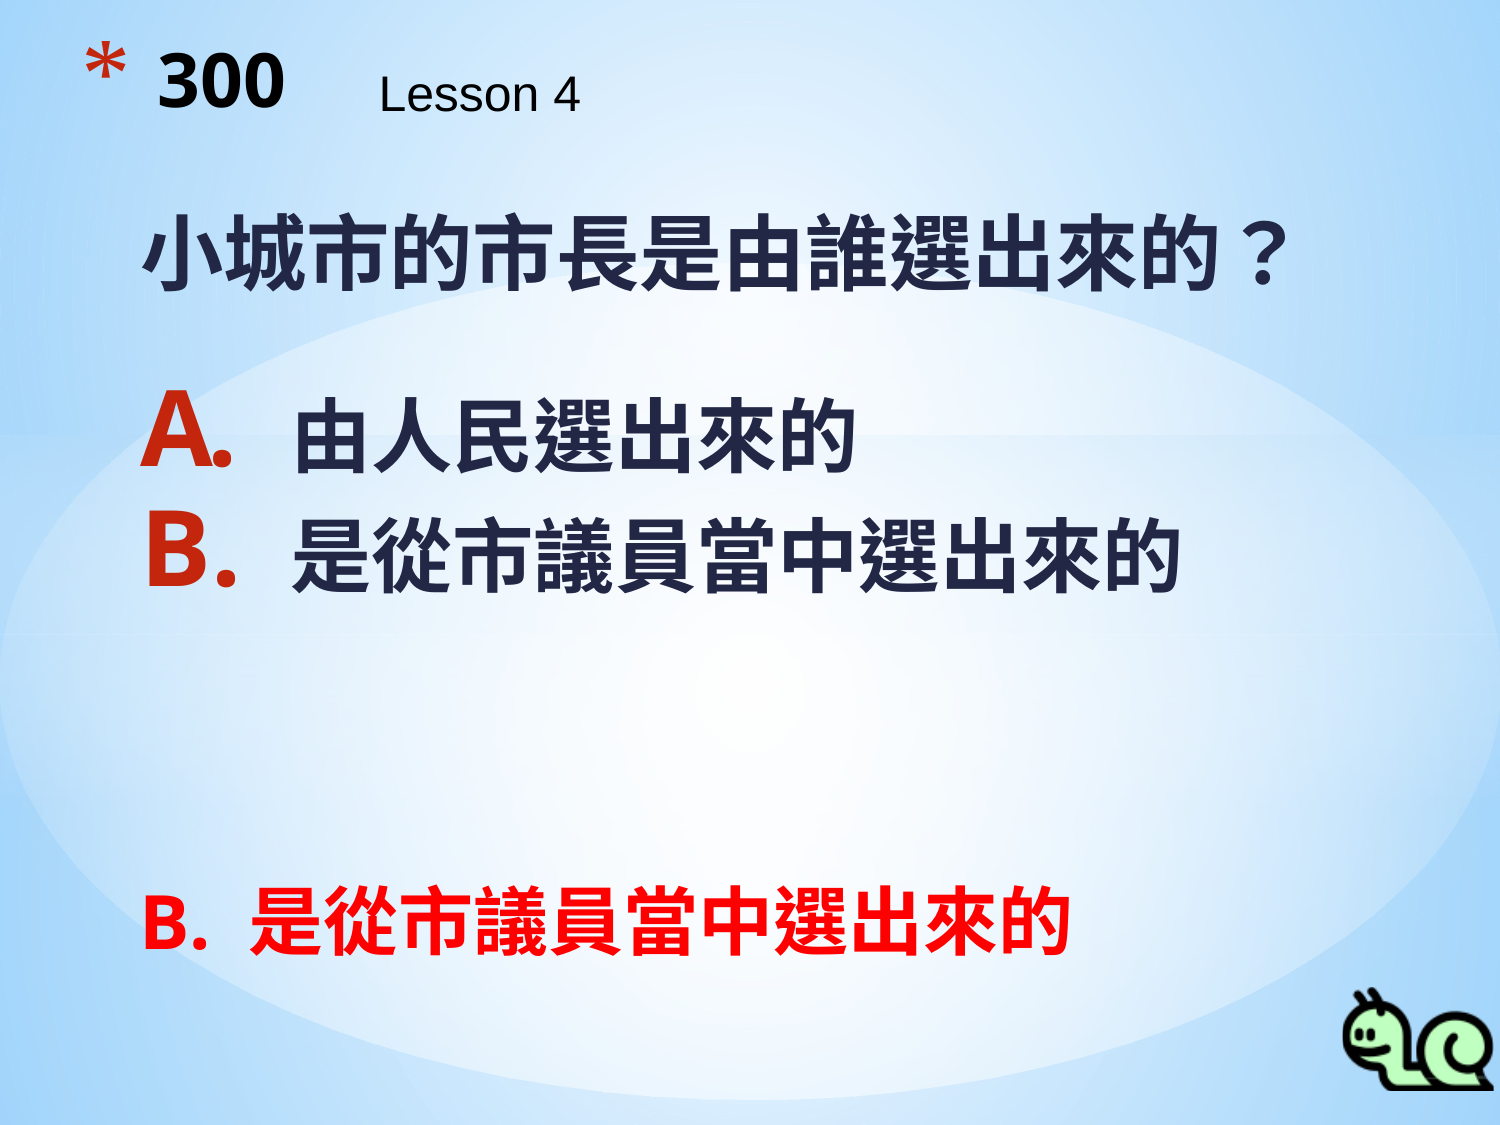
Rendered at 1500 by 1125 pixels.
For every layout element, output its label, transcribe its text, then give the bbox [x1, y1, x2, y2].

subtitle 小城市的市長是由誰選出來的？ 由人民選出來的 是從市議員當中選出來的 [125, 193, 1438, 807]
text_box Lesson 4 [363, 54, 611, 189]
picture [1342, 987, 1494, 1092]
title 300 [37, 24, 375, 125]
text_box B. 是從市議員當中選出來的 [124, 867, 1388, 1033]
